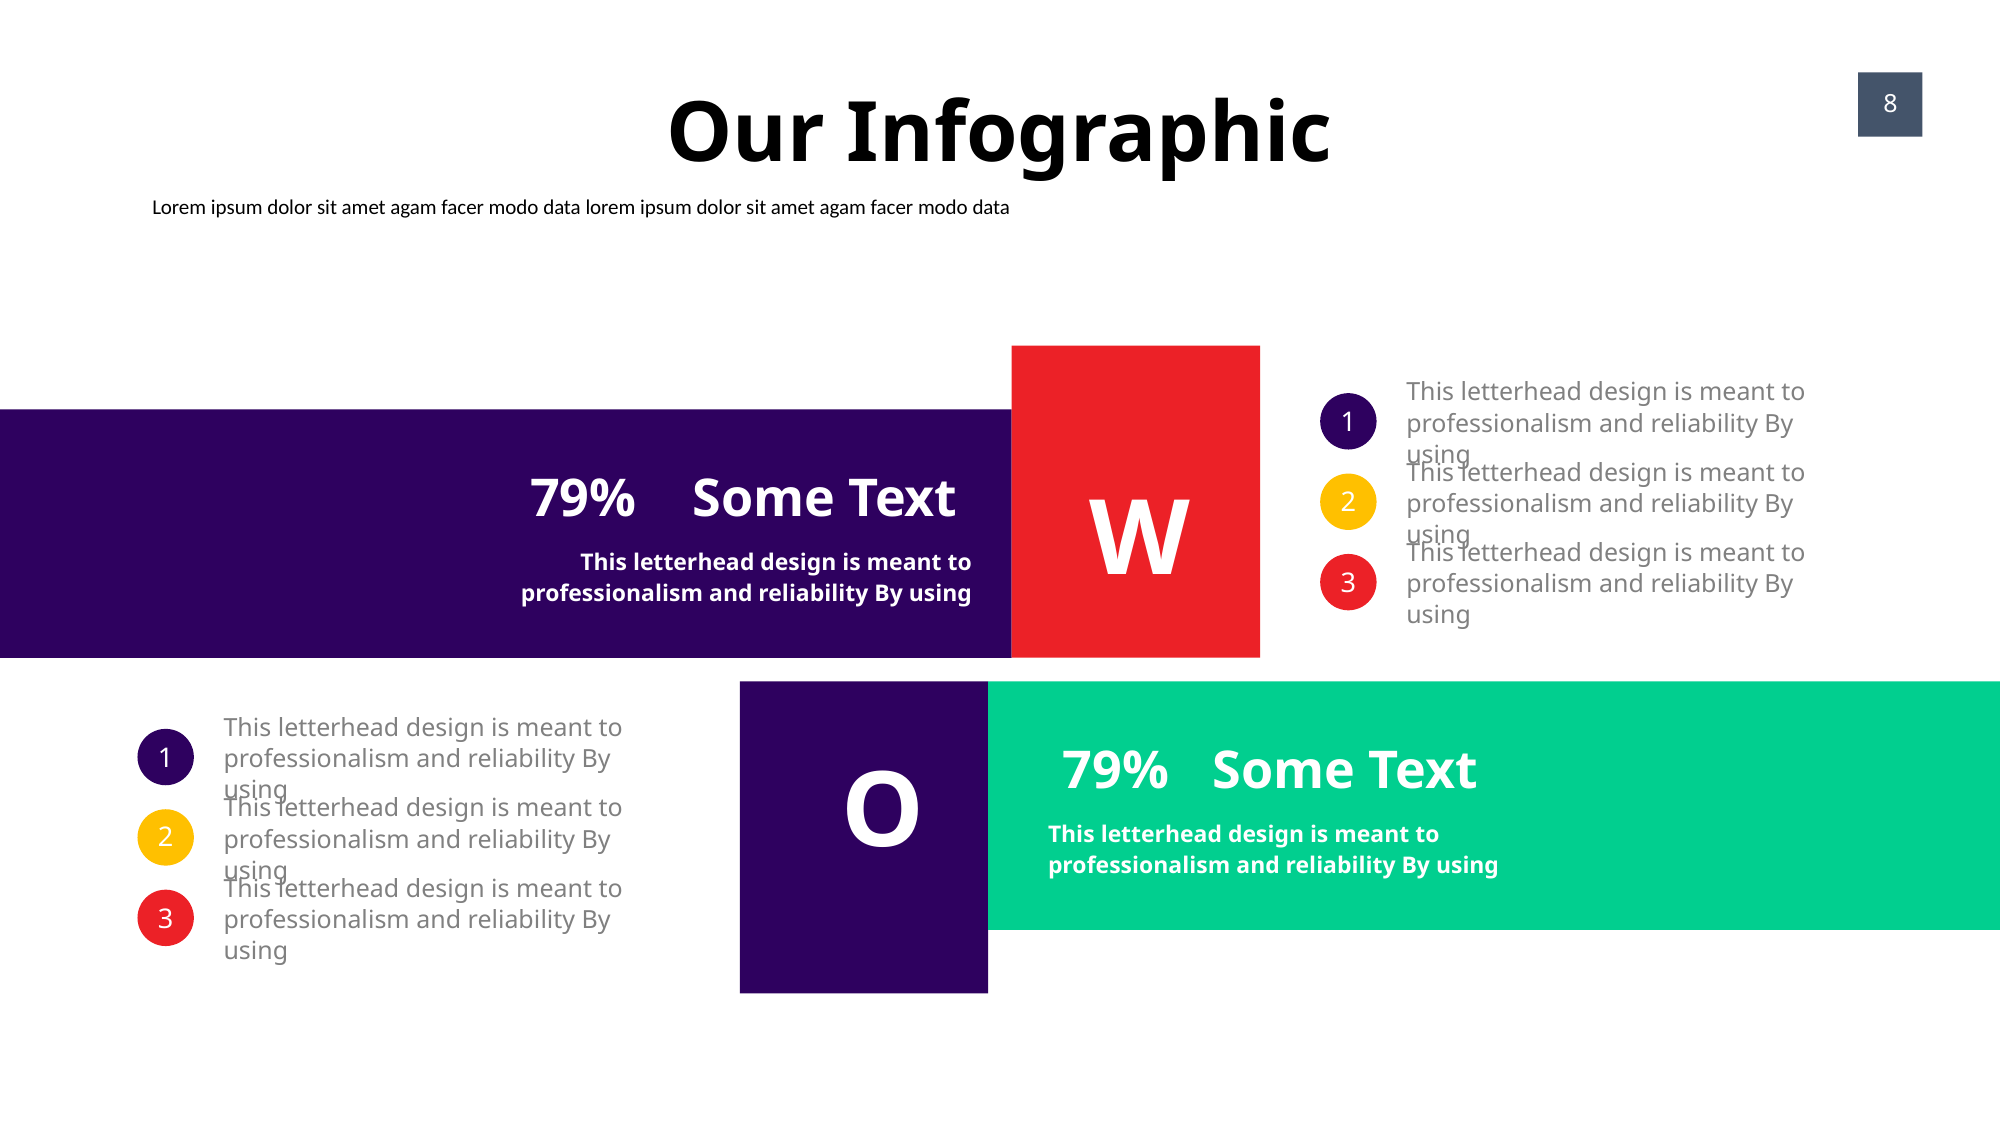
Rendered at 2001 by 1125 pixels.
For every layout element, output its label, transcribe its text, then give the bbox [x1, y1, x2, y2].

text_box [1320, 393, 1377, 450]
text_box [501, 457, 973, 536]
slide_number 8 [1863, 78, 1927, 130]
text_box W [1075, 462, 1197, 603]
text_box O [826, 734, 902, 875]
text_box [137, 809, 194, 866]
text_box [1320, 473, 1377, 530]
title Our Infographic [137, 78, 1863, 186]
text_box [0, 408, 1011, 659]
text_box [137, 728, 194, 786]
text_box [987, 680, 2000, 931]
text_box This letterhead design is meant to professionalism and reliability By using [501, 539, 973, 610]
text_box This letterhead design is meant to professionalism and reliability By using [223, 729, 680, 786]
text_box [137, 889, 194, 947]
text_box [1011, 345, 1261, 659]
text_box This letterhead design is meant to professionalism and reliability By using [1406, 473, 1863, 530]
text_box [1048, 729, 1520, 883]
text_box [739, 680, 989, 994]
text_box This letterhead design is meant to professionalism and reliability By using [223, 809, 680, 866]
text_box This letterhead design is meant to professionalism and reliability By using [223, 889, 680, 946]
subtitle Lorem ipsum dolor sit amet agam facer modo data lorem ipsum dolor sit amet agam facer modo data [137, 186, 1863, 227]
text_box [1320, 553, 1377, 611]
text_box This letterhead design is meant to professionalism and reliability By using [1406, 553, 1863, 611]
text_box This letterhead design is meant to professionalism and reliability By using [1406, 393, 1863, 450]
